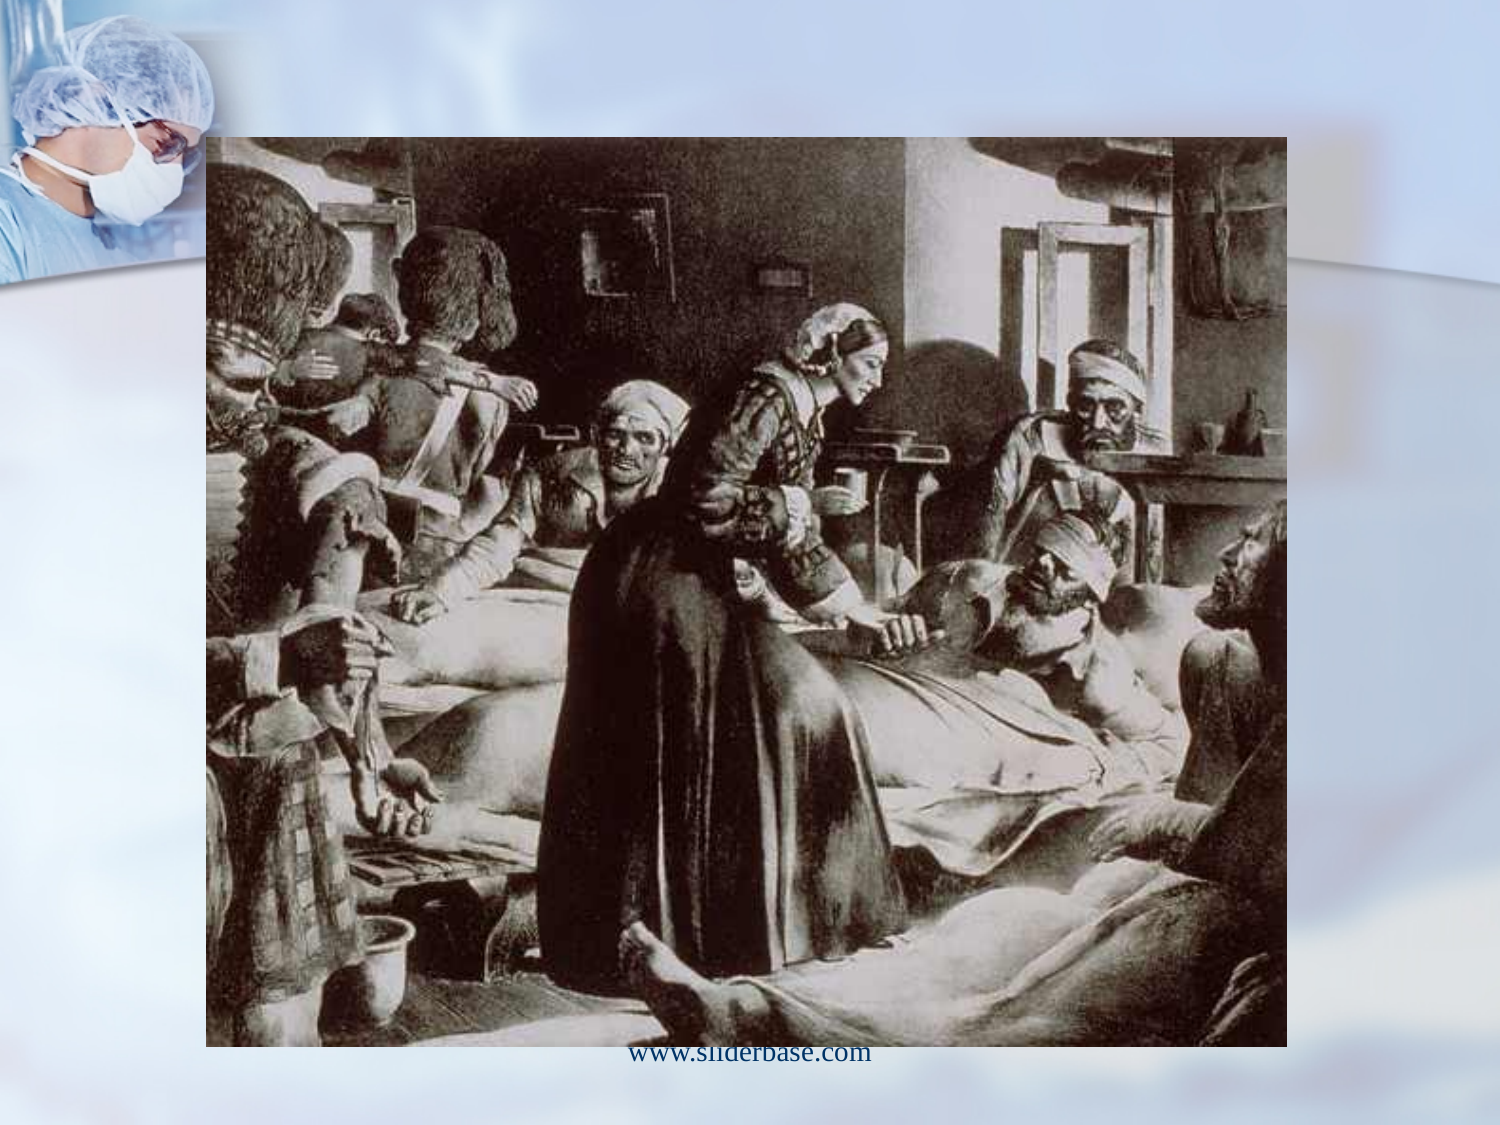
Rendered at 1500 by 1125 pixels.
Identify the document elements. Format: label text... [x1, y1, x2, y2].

picture [0, 0, 1500, 1125]
footer www.sliderbase.com [512, 1055, 988, 1103]
